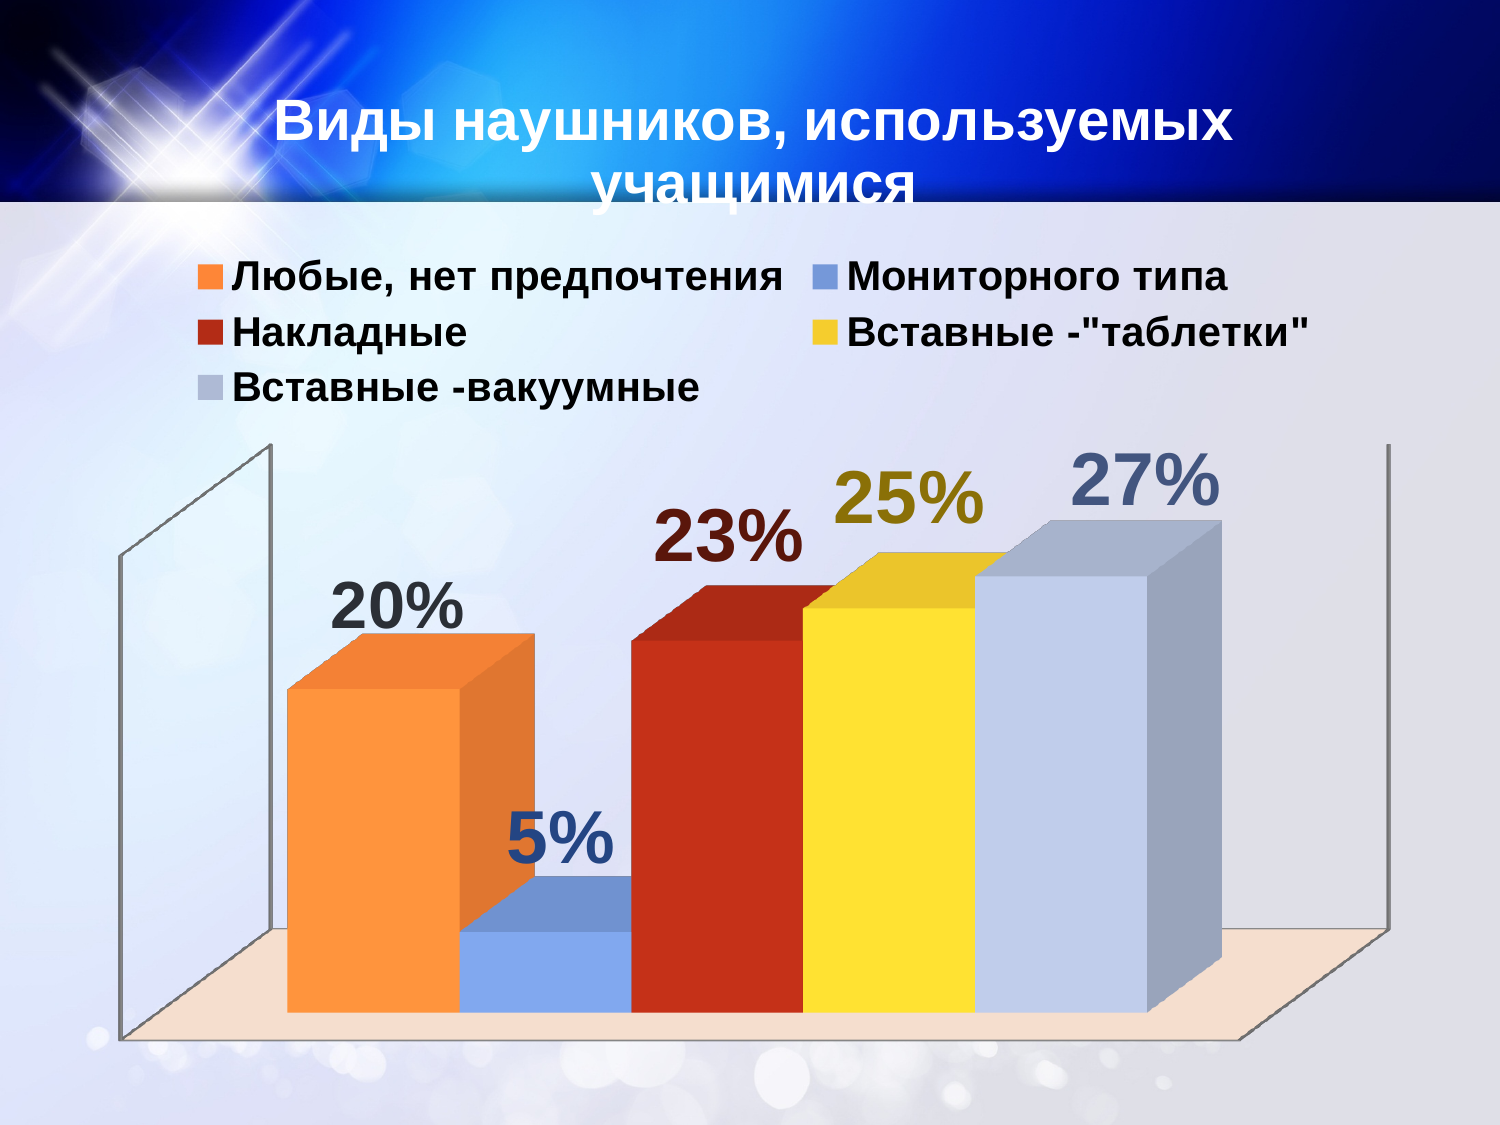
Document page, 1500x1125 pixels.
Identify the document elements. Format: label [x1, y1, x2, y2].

chart [91, 41, 1418, 1067]
picture [0, 0, 1500, 1125]
